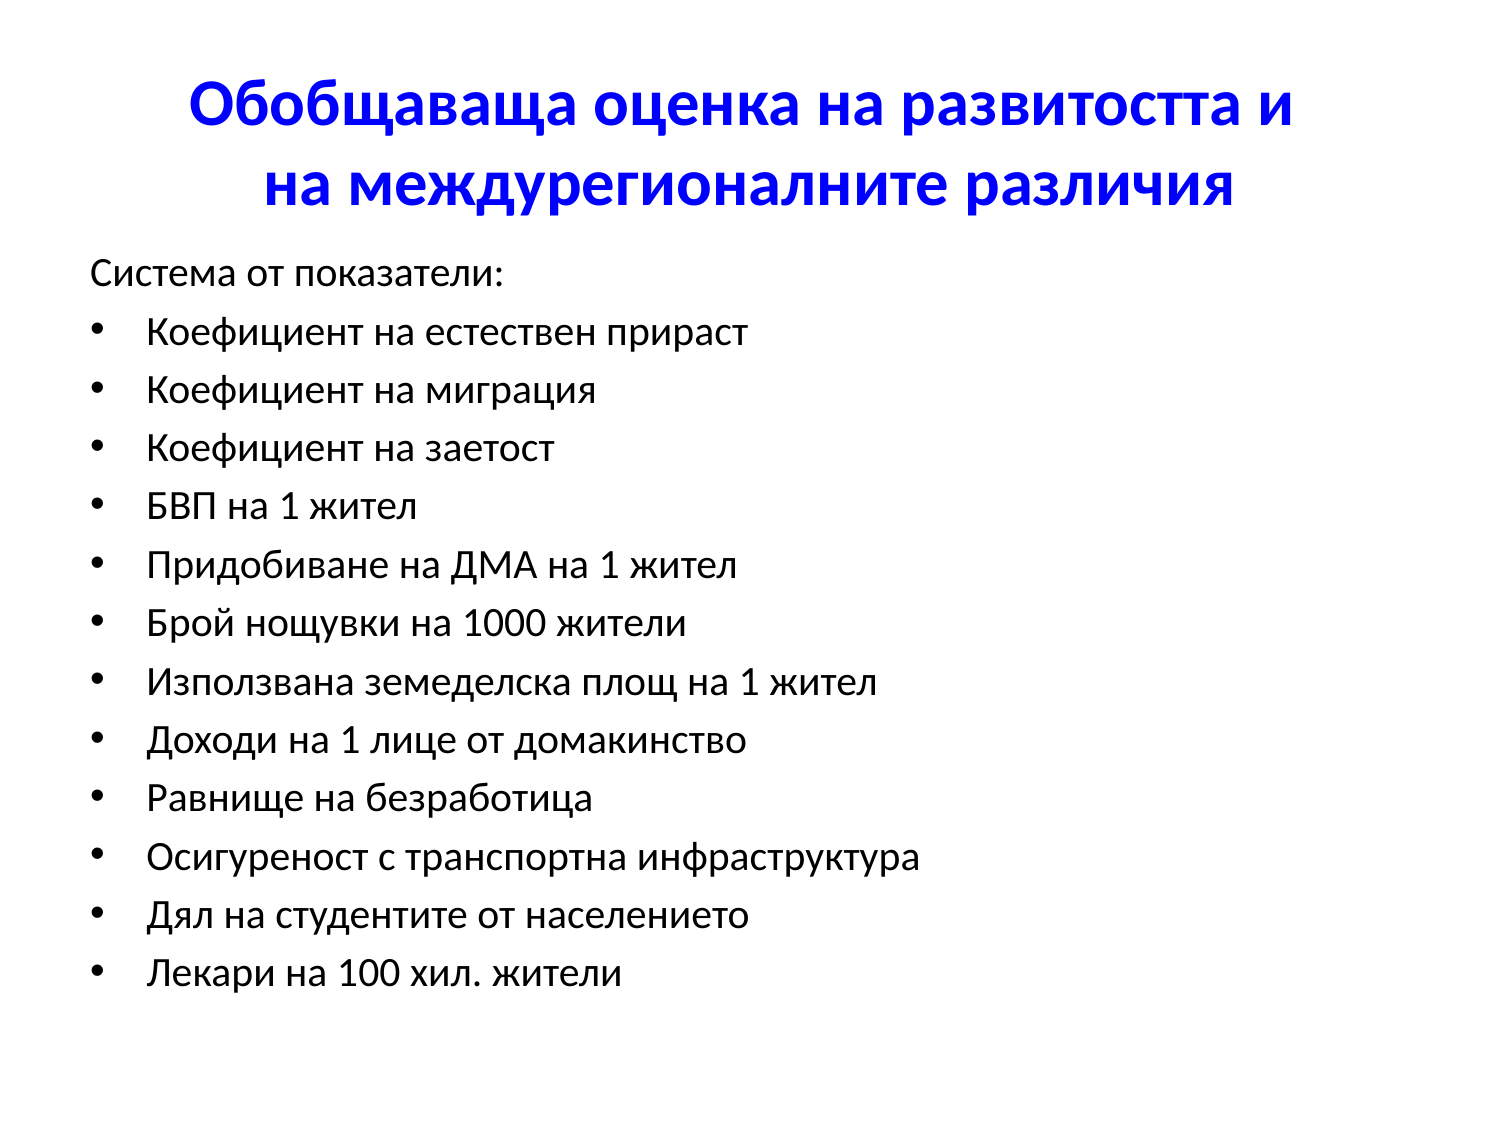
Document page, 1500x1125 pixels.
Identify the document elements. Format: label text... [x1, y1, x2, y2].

list Система от показатели: Коефициент на естествен прираст Коефициент на миграция Коефициент на заетост БВП на 1 жител Придобиване на ДМА на 1 жител Брой нощувки на 1000 жители Използвана земеделска площ на 1 жител Доходи на 1 лице от домакинство Равнище на безработица Осигуреност с транспортна инфраструктура Дял на студентите от населението Лекари на 100 хил. жители [75, 237, 1425, 980]
title Обобщаваща оценка на развитостта и на междурегионалните различия [75, 45, 1425, 233]
